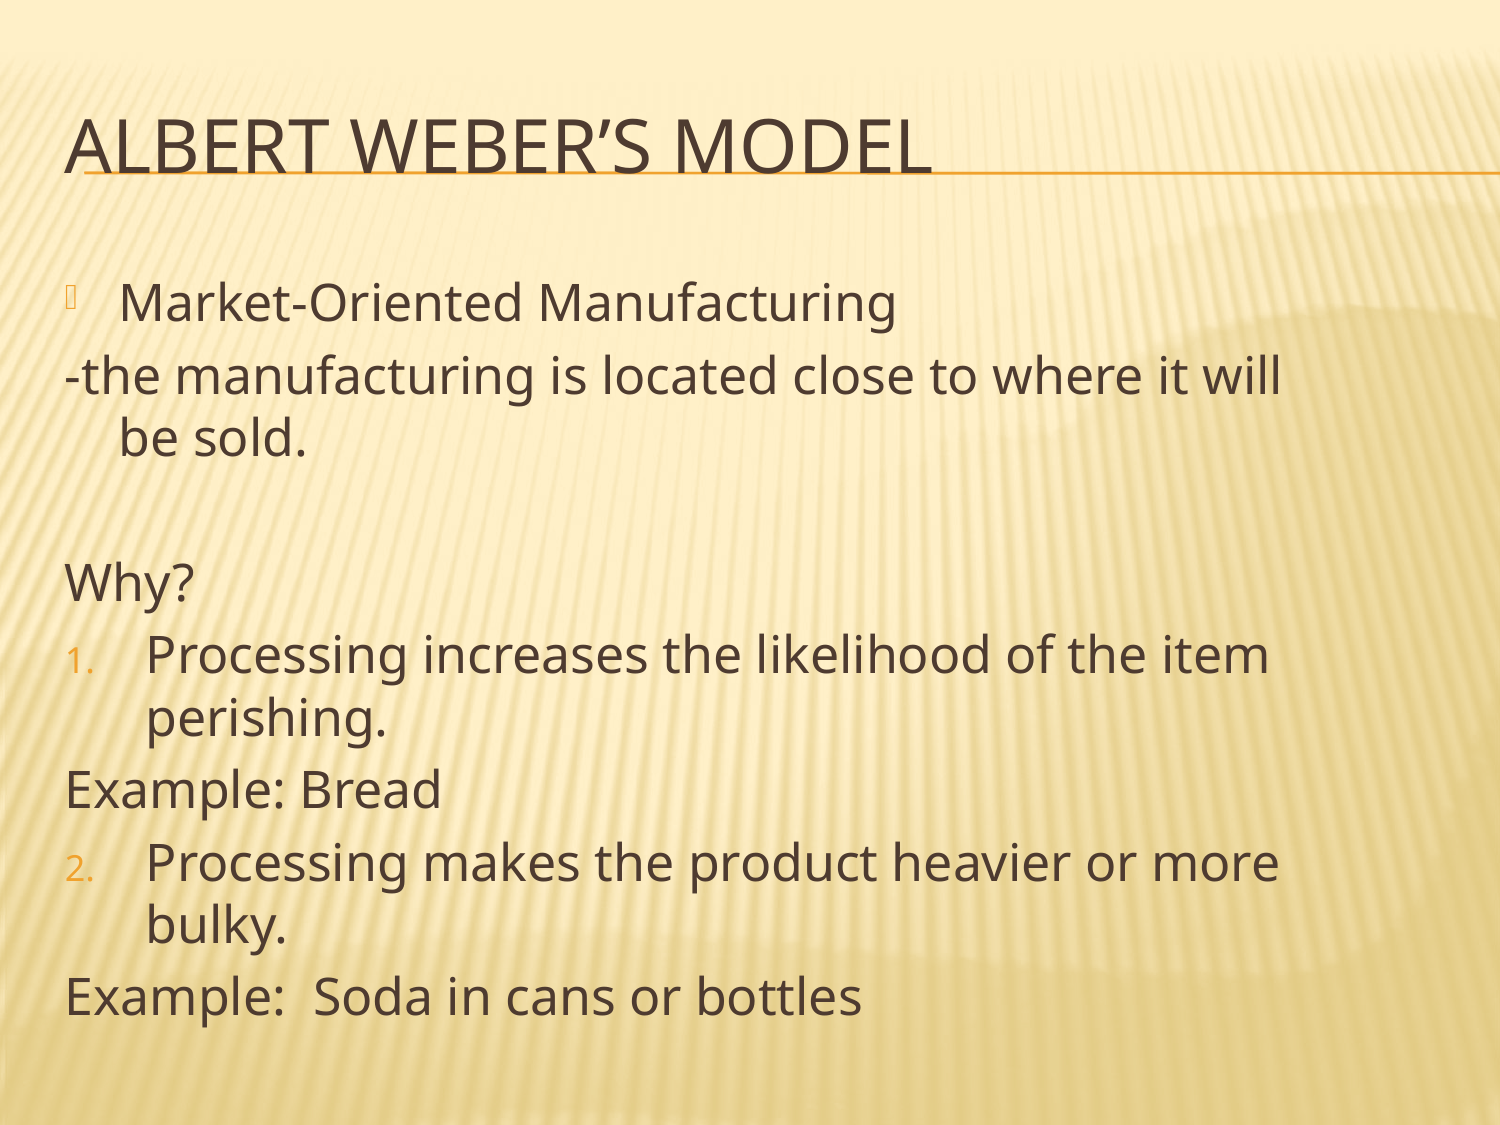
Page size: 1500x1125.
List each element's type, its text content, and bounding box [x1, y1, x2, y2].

list Market-Oriented Manufacturing -the manufacturing is located close to where it will be sold. Why? Processing increases the likelihood of the item perishing. Example: Bread Processing makes the product heavier or more bulky. Example: Soda in cans or bottles [50, 262, 1363, 1038]
title Albert Weber’s model [49, 75, 1475, 213]
